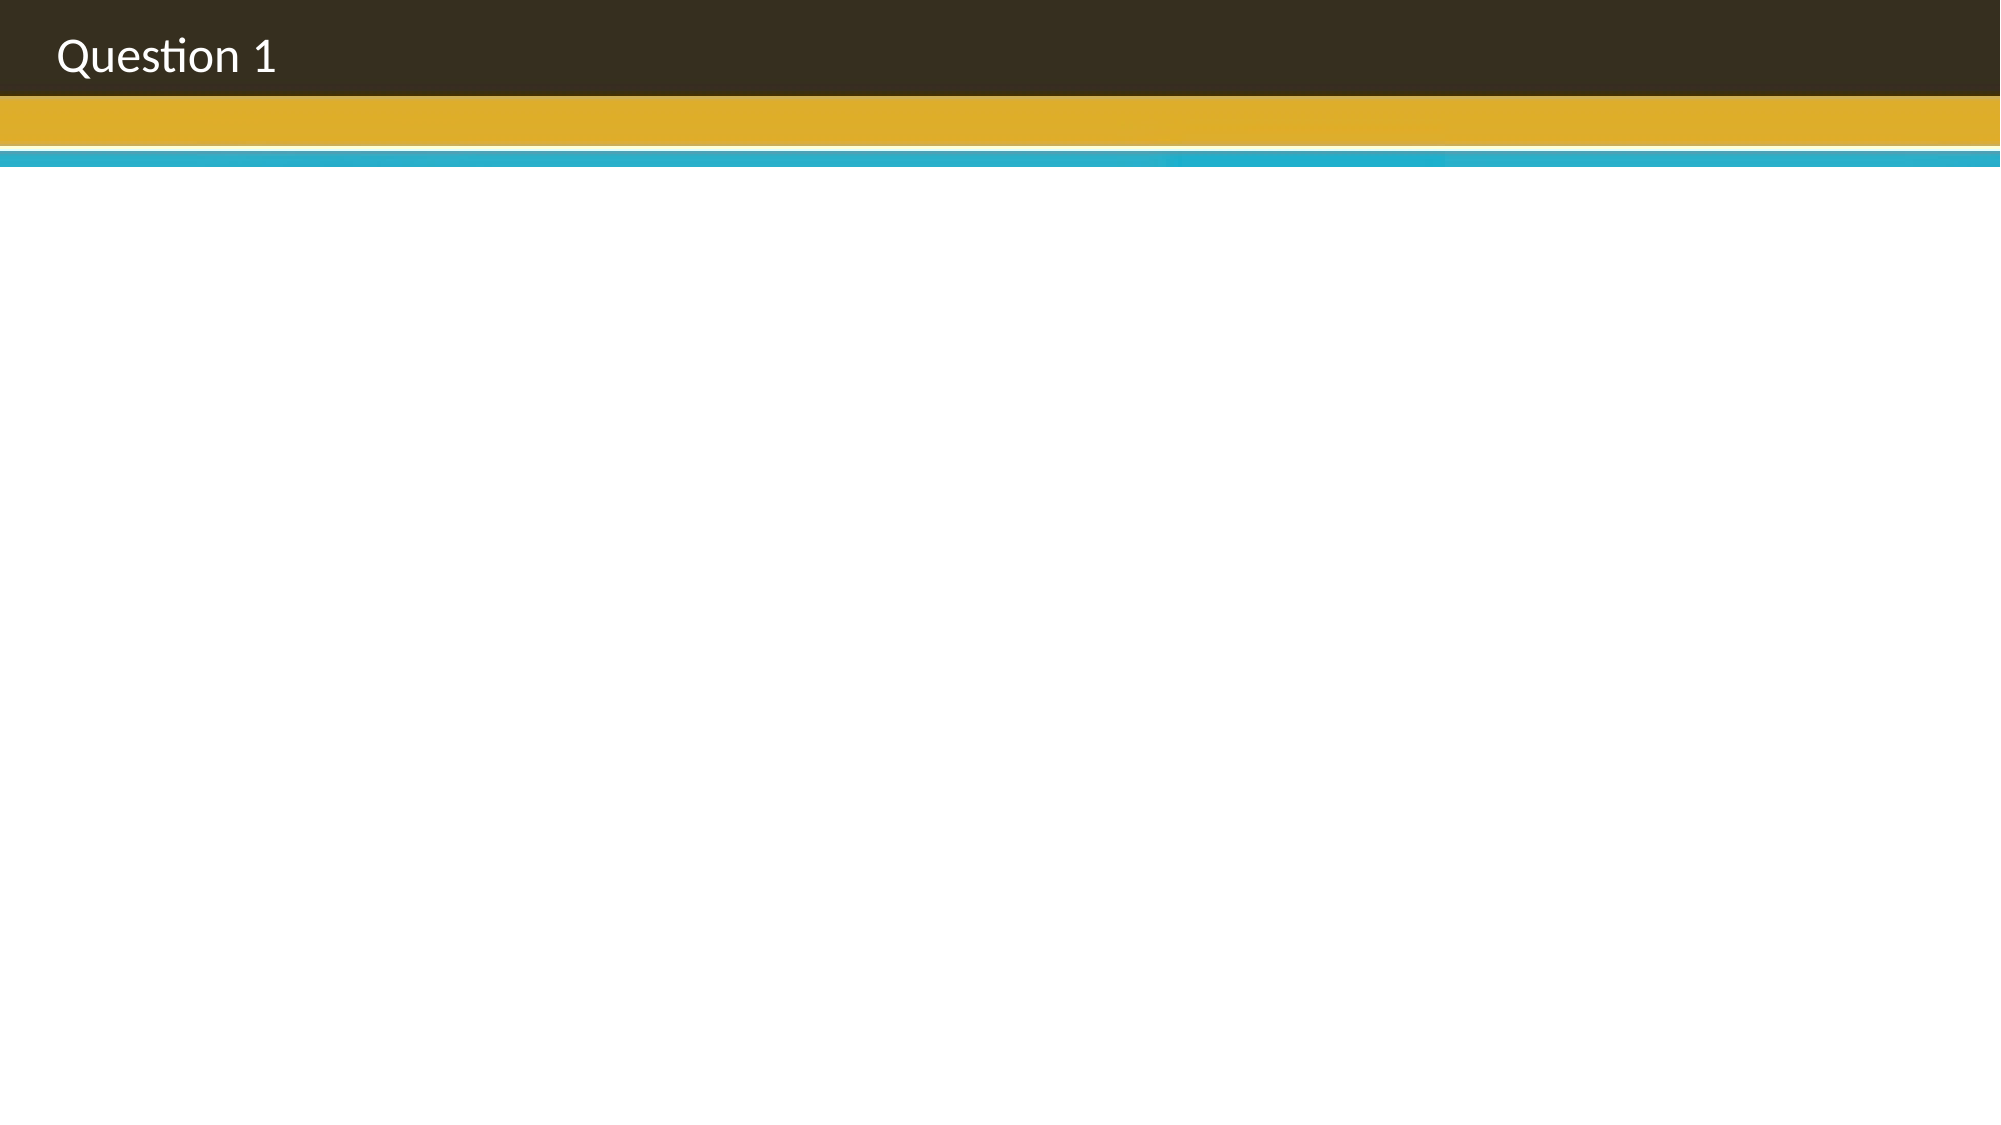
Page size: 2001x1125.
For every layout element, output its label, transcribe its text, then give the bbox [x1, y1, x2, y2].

picture [0, 0, 2000, 167]
text_box Question 1 [41, 14, 293, 90]
